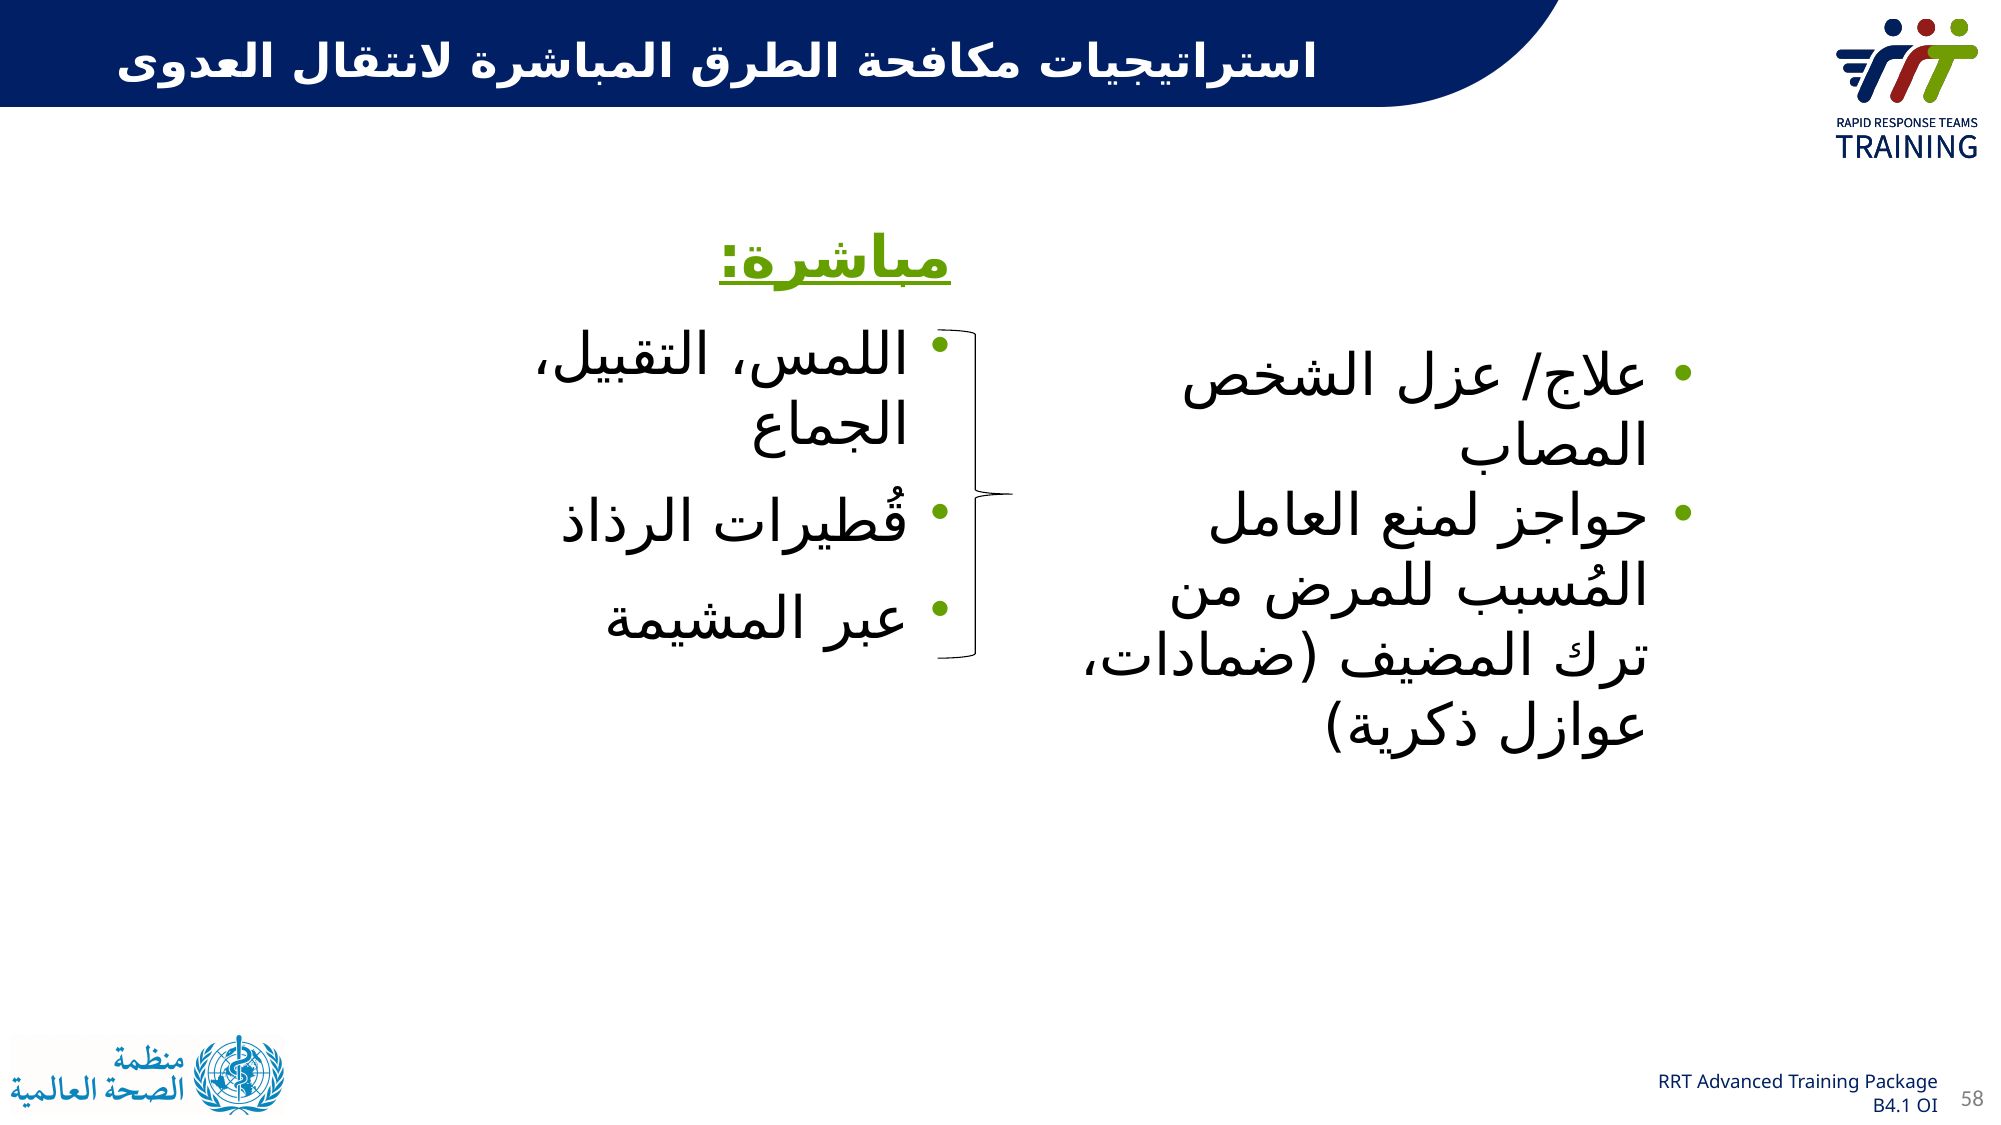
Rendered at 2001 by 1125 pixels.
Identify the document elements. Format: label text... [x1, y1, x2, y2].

text_box علاج/ عزل الشخص المصاب حواجز لمنع العامل المُسبب للمرض من ترك المضيف (ضمادات، عوازل ذكرية) [1066, 329, 1701, 765]
text_box استراتيجيات مكافحة الطرق المباشرة لانتقال العدوى [24, 8, 1327, 115]
text_box [937, 329, 1013, 659]
picture [1835, 19, 1978, 167]
picture [241, 1050, 247, 1059]
picture [0, 0, 1583, 107]
text_box مباشرة: اللمس، التقبيل، الجماع قُطيرات الرذاذ عبر المشيمة [355, 212, 959, 658]
picture [11, 1035, 284, 1115]
